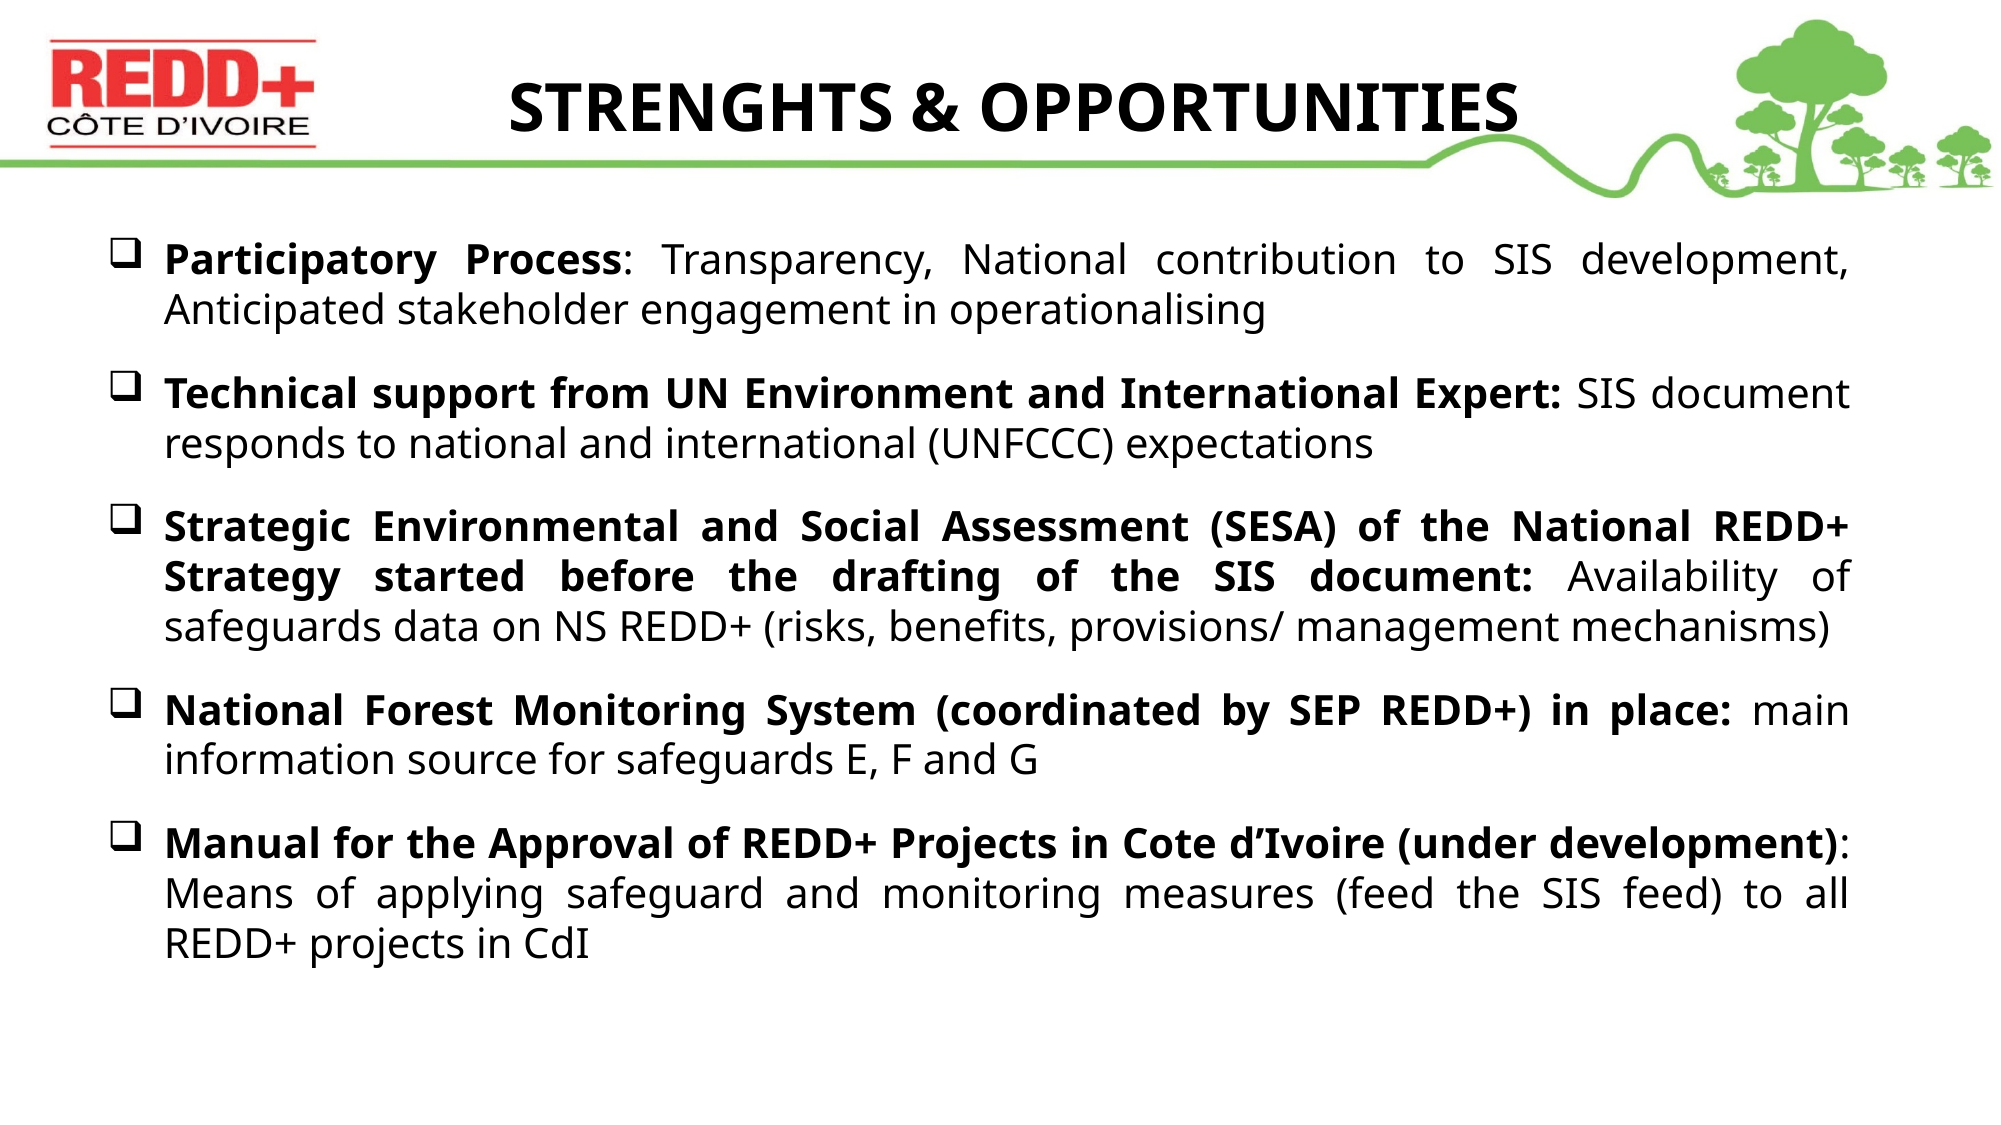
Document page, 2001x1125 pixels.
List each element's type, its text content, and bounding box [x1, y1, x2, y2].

picture [0, 0, 2000, 200]
text_box Participatory Process: Transparency, National contribution to SIS development, Anticipated stakeholder engagement in operationalising Technical support from UN Environment and International Expert: SIS document responds to national and international (UNFCCC) expectations Strategic Environmental and Social Assessment (SESA) of the National REDD+ Strategy started before the drafting of the SIS document: Availability of safeguards data on NS REDD+ (risks, benefits, provisions/ management mechanisms) National Forest Monitoring System (coordinated by SEP REDD+) in place: main information source for safeguards E, F and G Manual for the Approval of REDD+ Projects in Cote d’Ivoire (under development): Means of applying safeguard and monitoring measures (feed the SIS feed) to all REDD+ projects in CdI [92, 225, 1866, 974]
